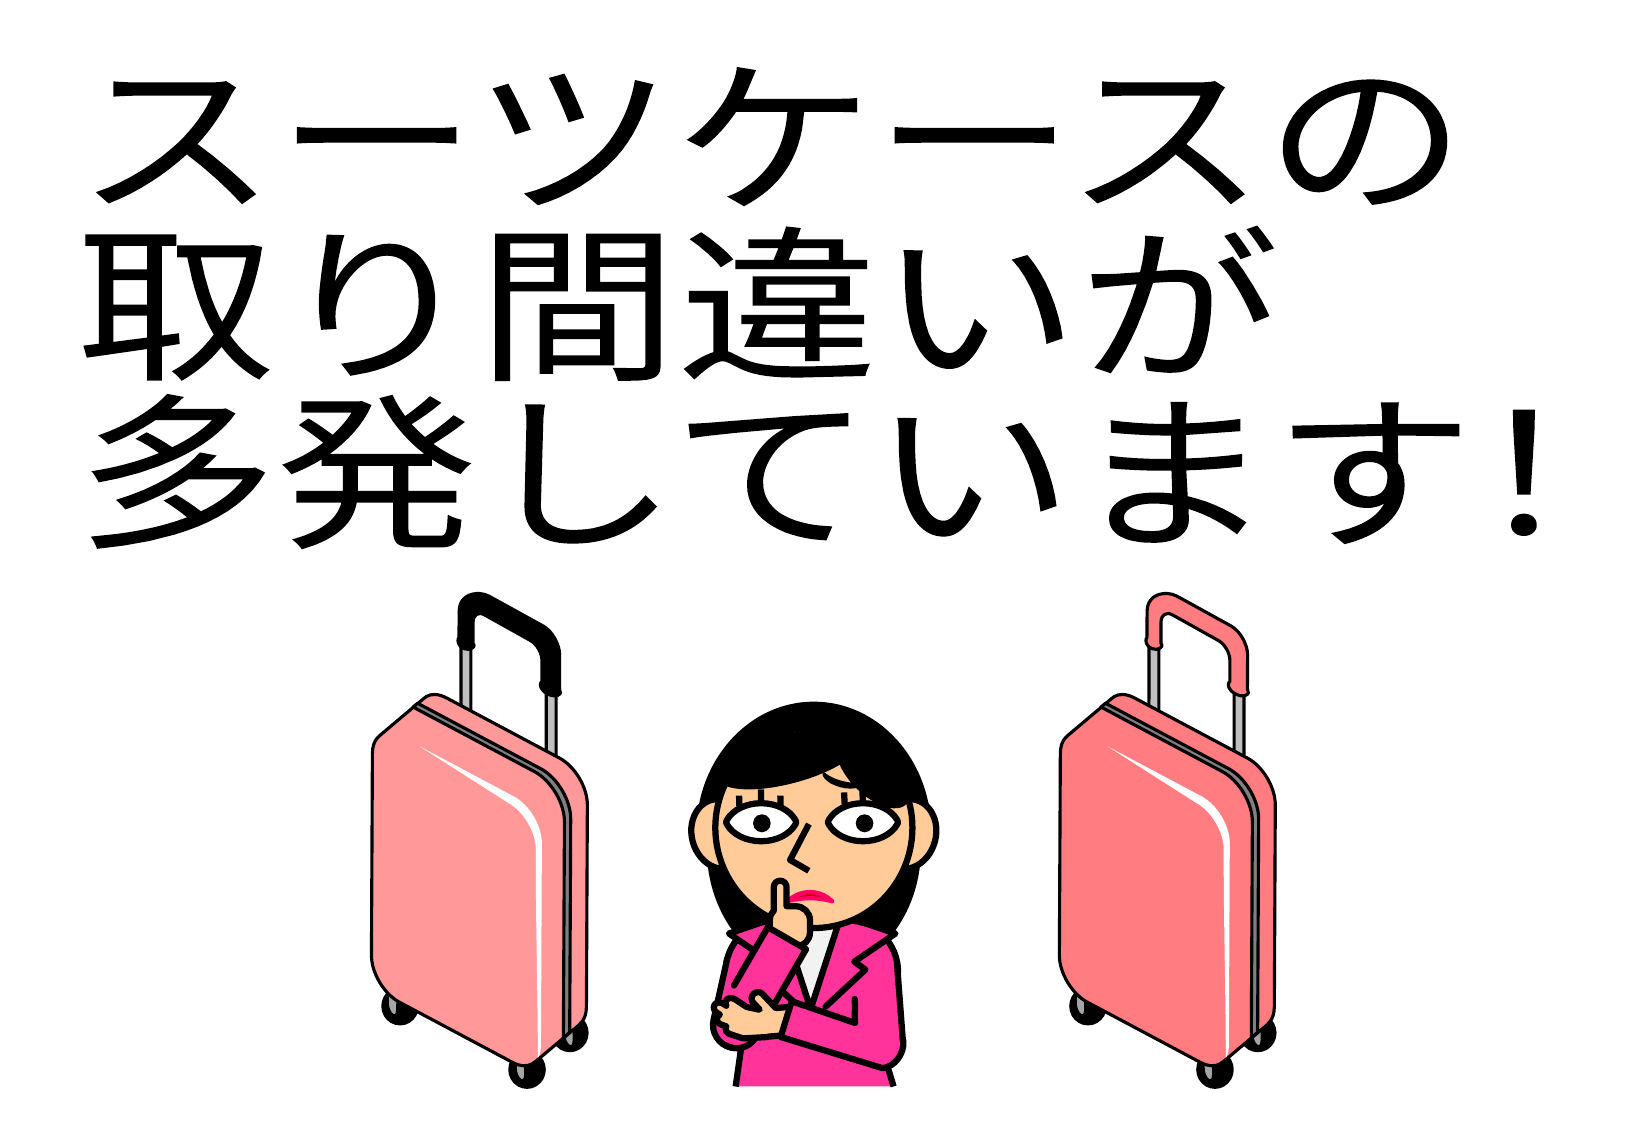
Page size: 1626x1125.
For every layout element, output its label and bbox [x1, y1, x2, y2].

text_box [1059, 593, 1276, 1088]
text_box [691, 704, 937, 1087]
text_box [371, 593, 588, 1088]
